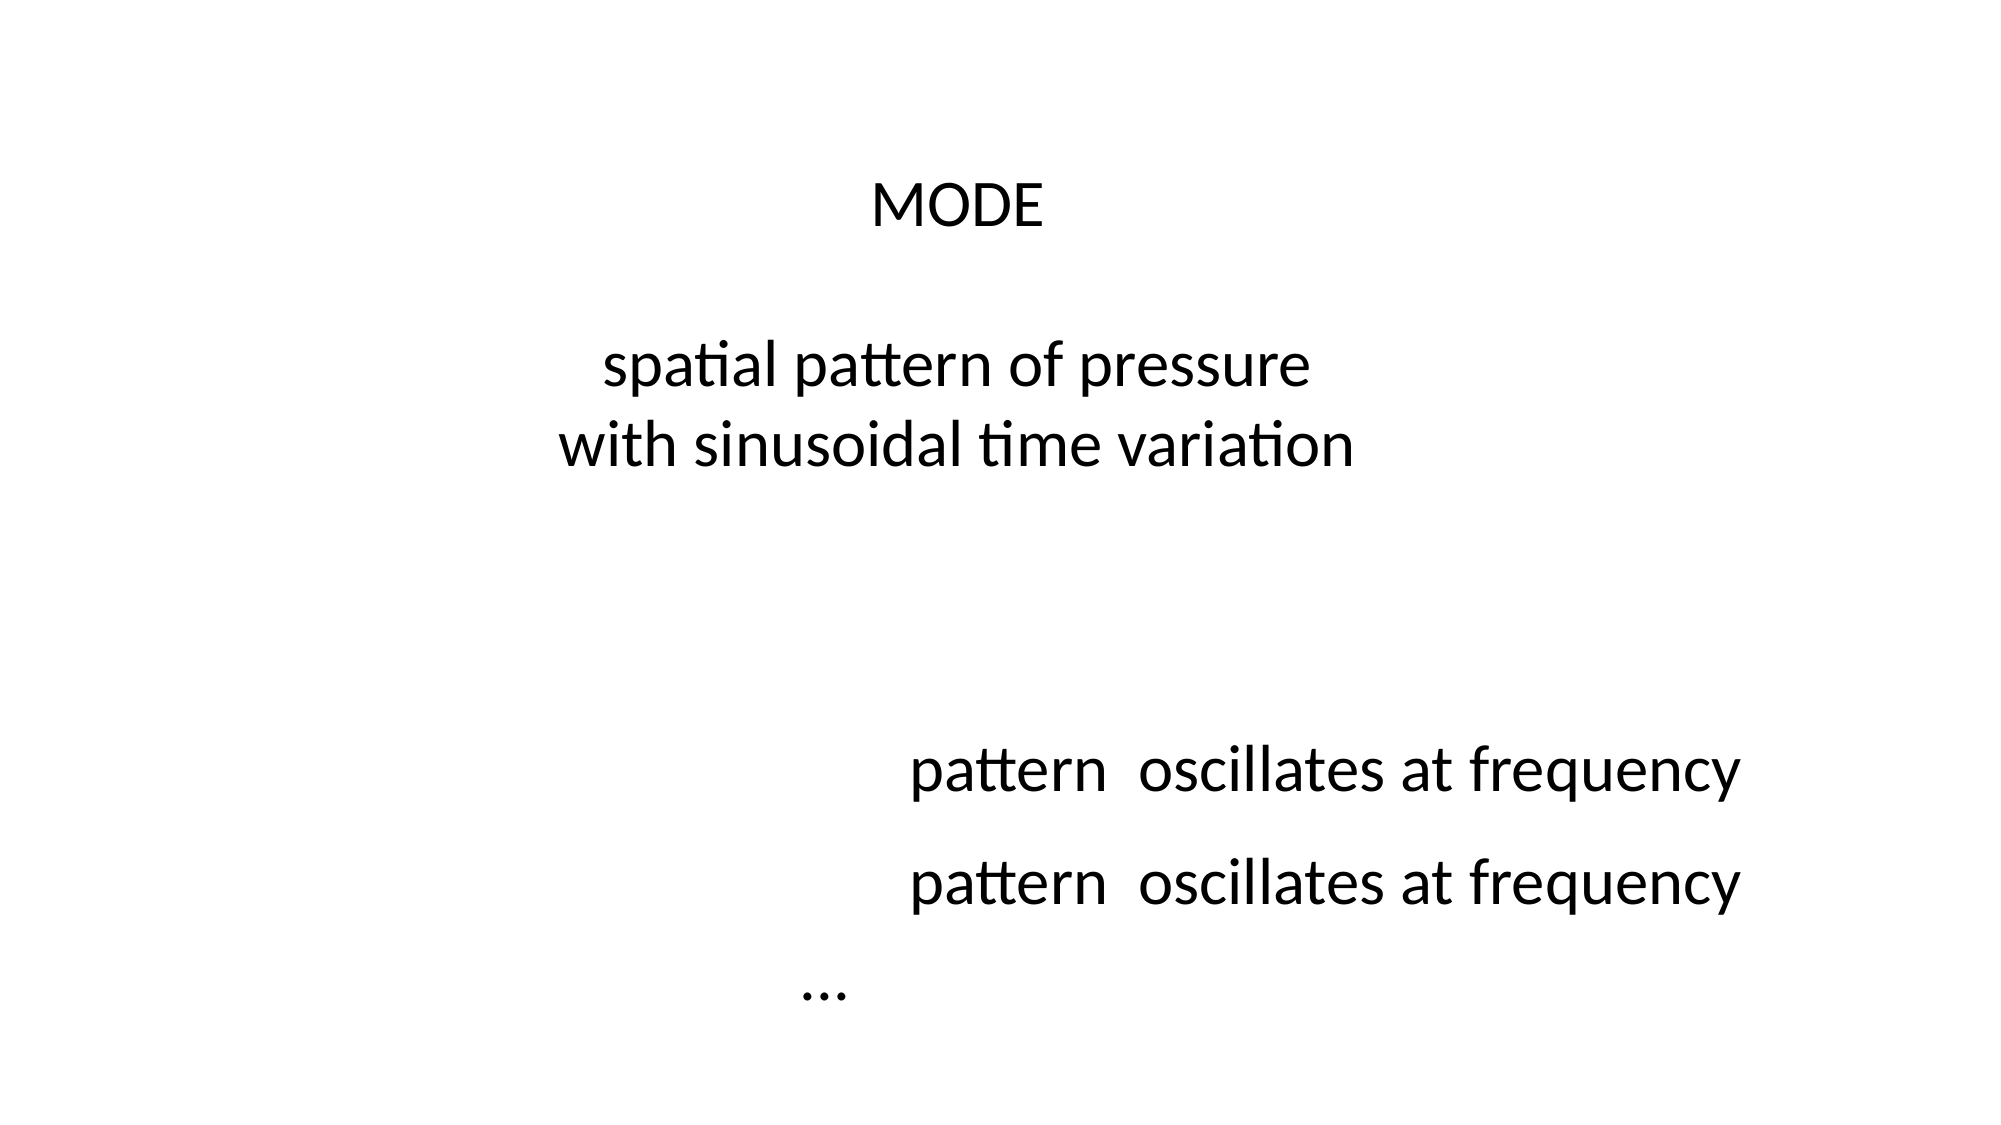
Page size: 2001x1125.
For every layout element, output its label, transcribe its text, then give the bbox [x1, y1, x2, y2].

text_box ... [784, 926, 865, 1022]
text_box MODE spatial pattern of pressure with sinusoidal time variation [543, 152, 1372, 487]
